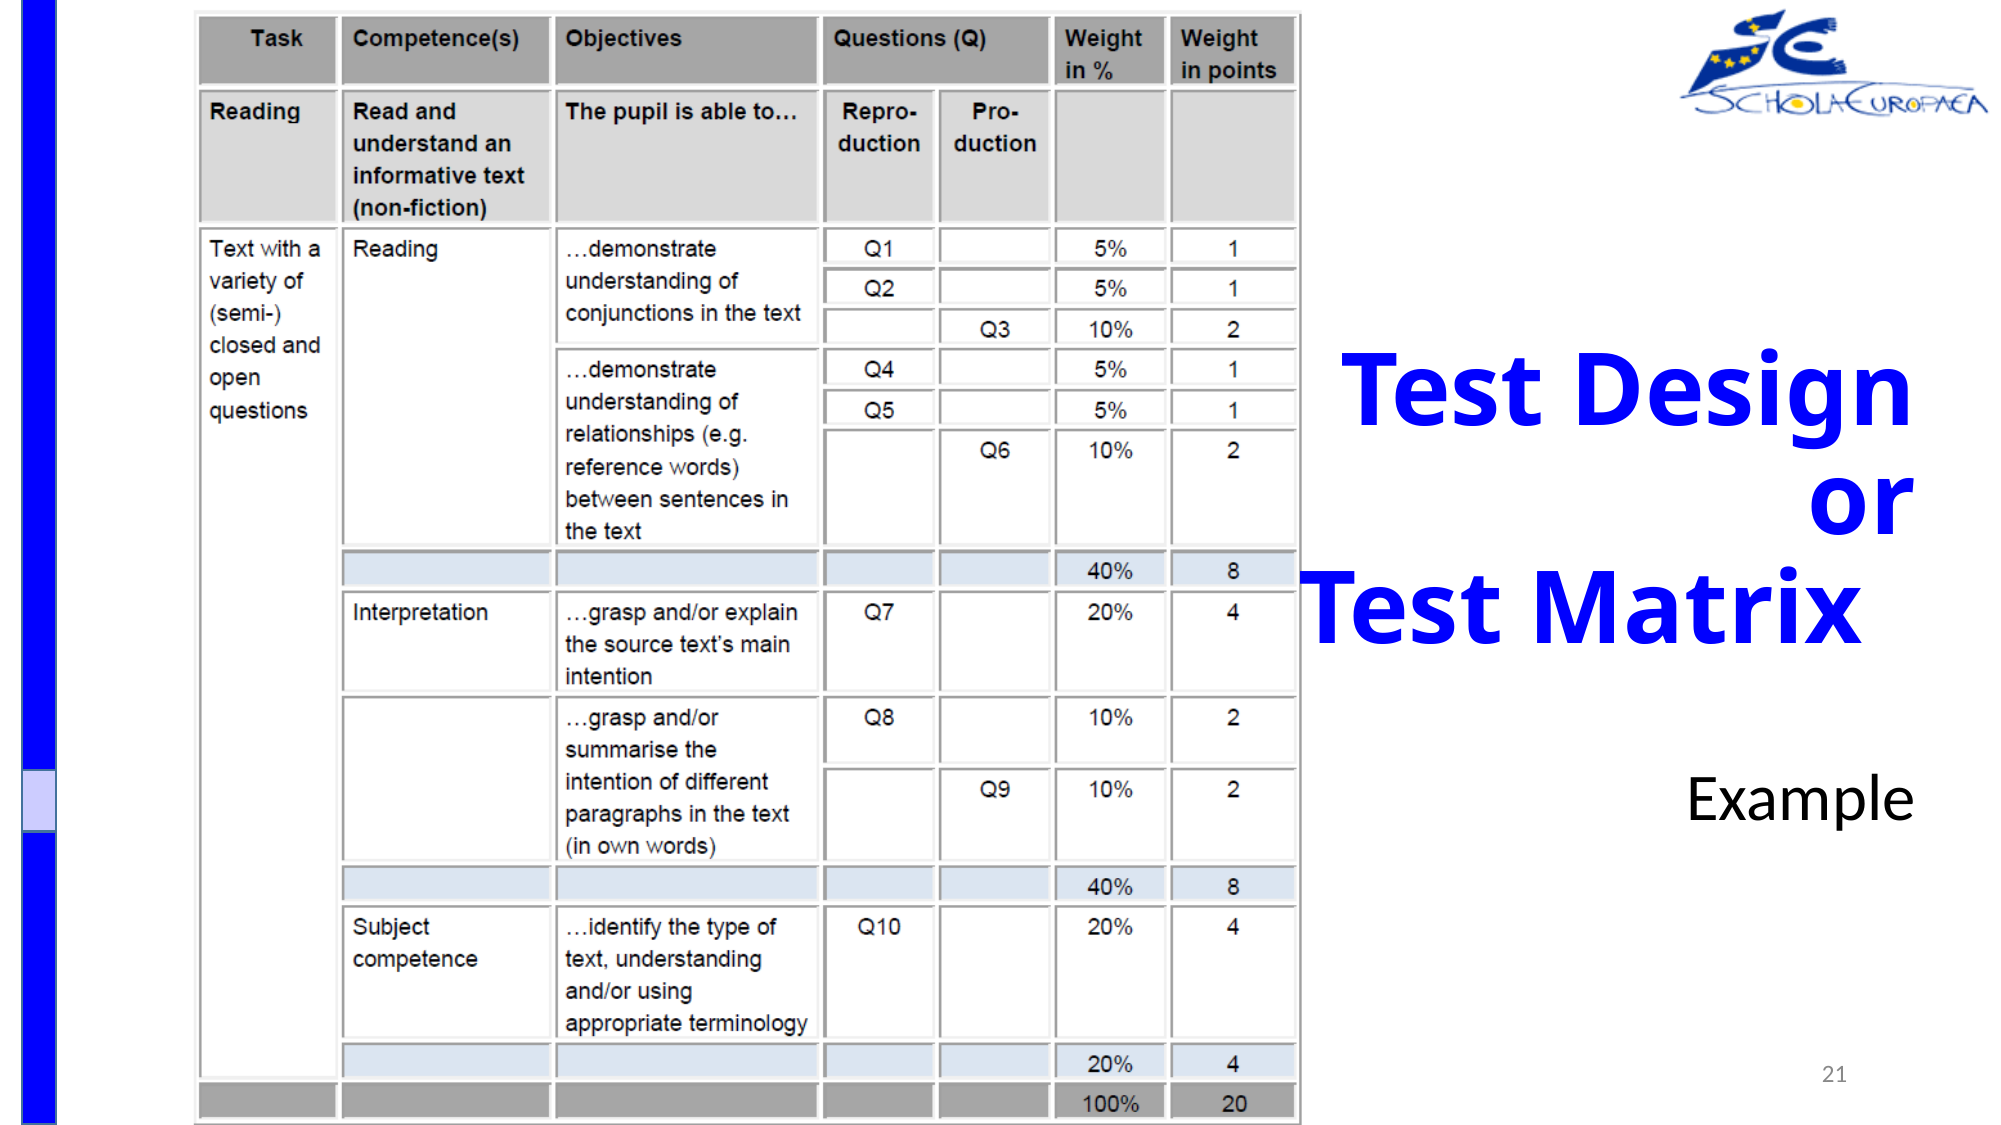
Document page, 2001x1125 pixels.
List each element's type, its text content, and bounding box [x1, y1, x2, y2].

text_box Test Design or Test Matrix [1315, 249, 1931, 845]
slide_number 21 [1412, 1042, 1863, 1103]
text_box [21, 769, 57, 833]
text_box Example [1437, 746, 1931, 842]
text_box [21, 833, 57, 1125]
text_box [21, 0, 57, 769]
picture [185, 0, 1315, 1125]
picture [1678, 7, 1991, 119]
